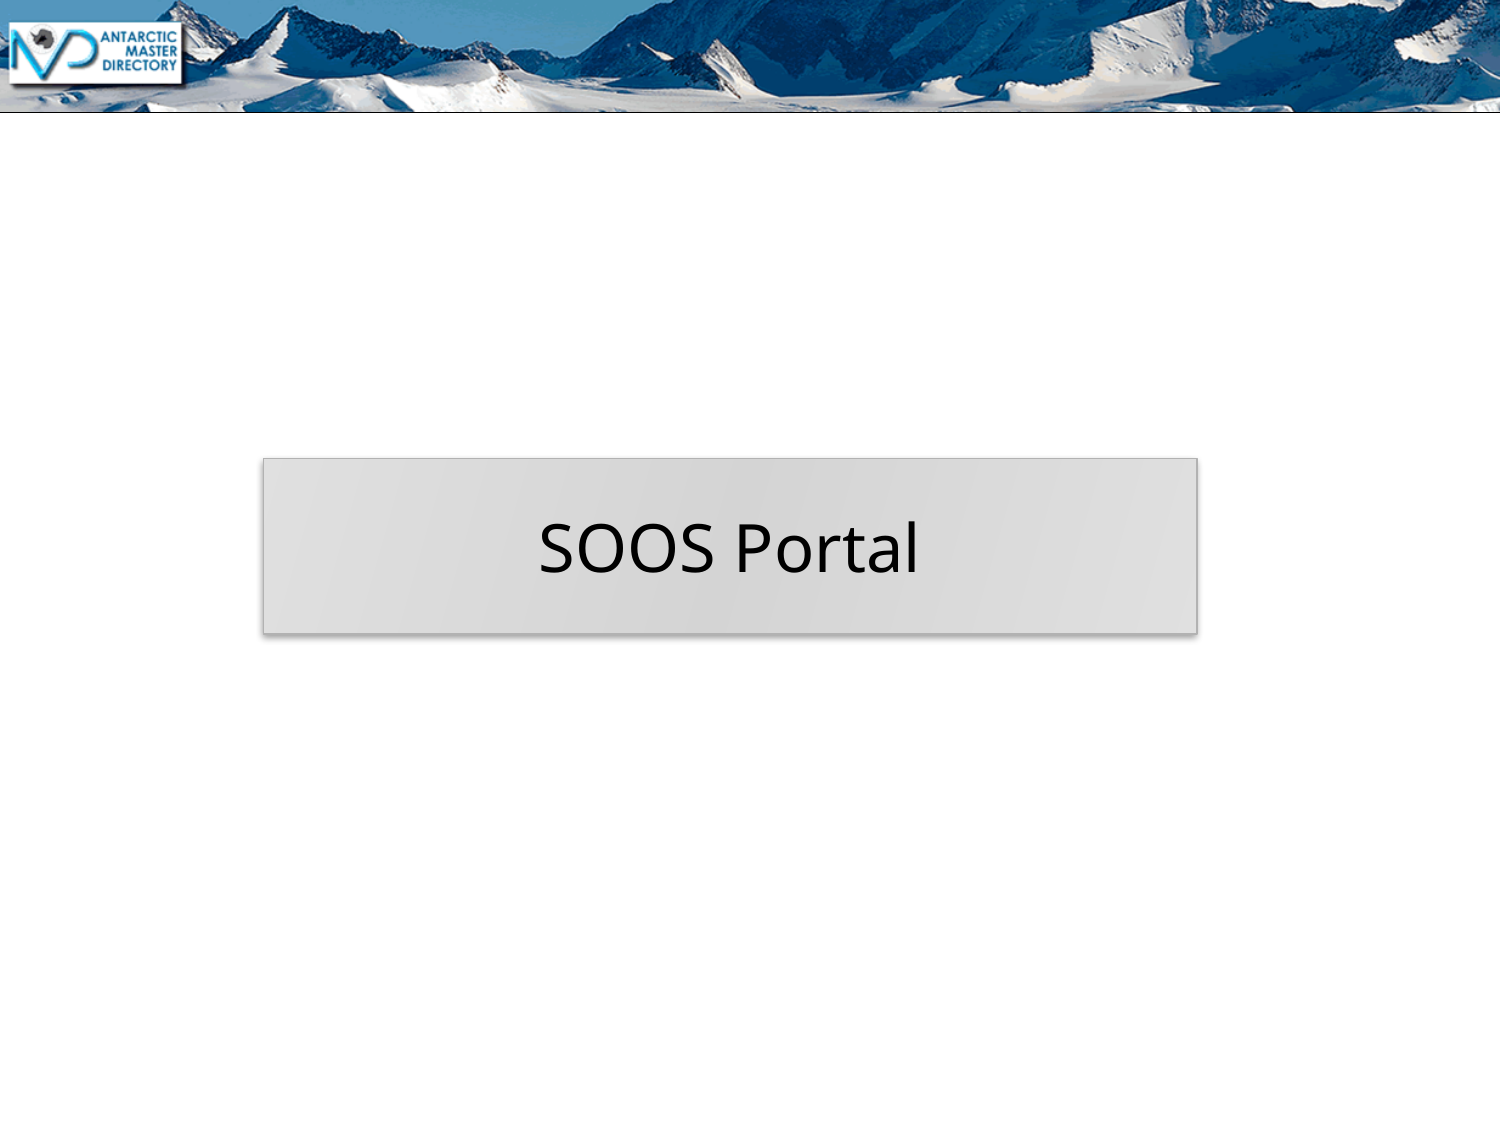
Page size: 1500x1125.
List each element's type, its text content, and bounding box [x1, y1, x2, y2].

picture [0, 0, 1500, 112]
title SOOS Portal [263, 458, 1198, 635]
